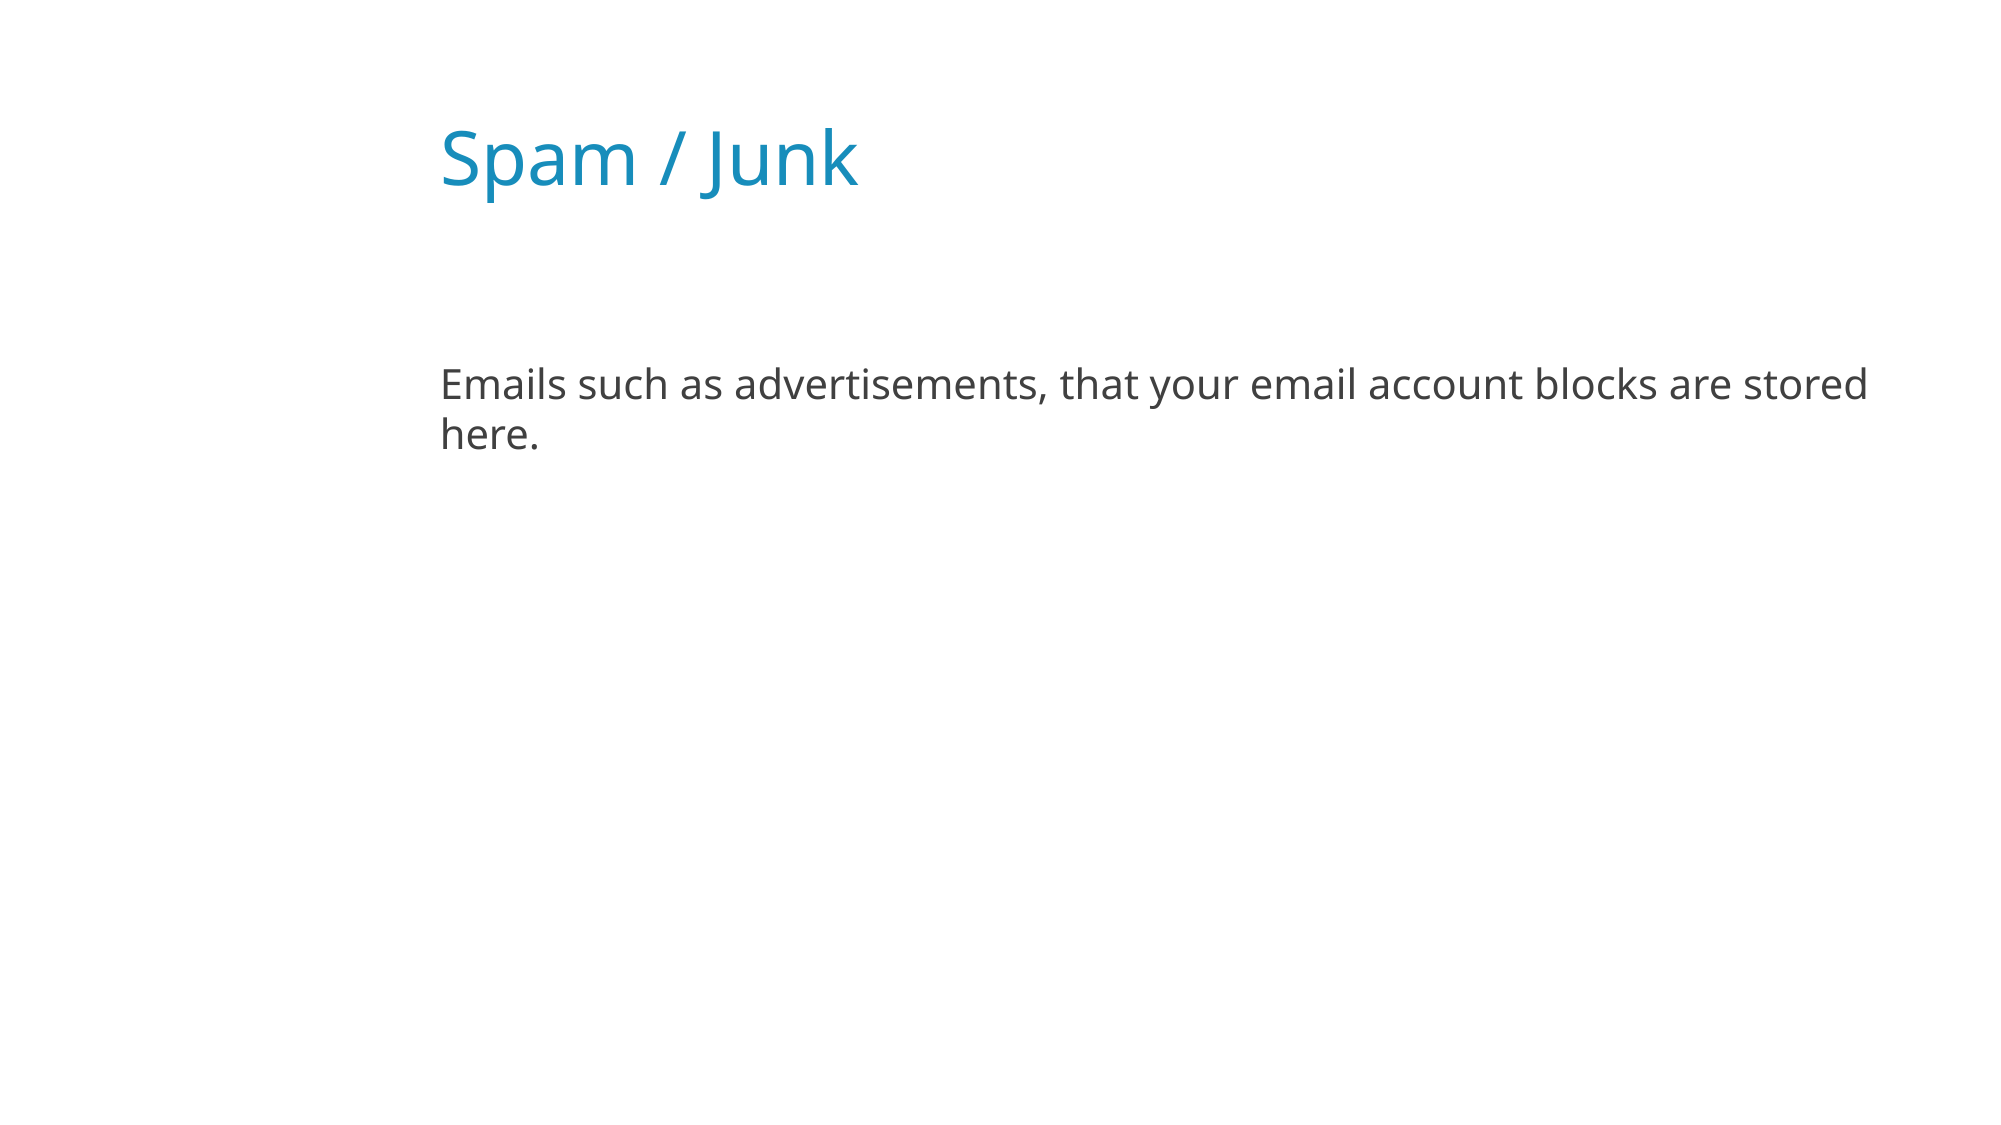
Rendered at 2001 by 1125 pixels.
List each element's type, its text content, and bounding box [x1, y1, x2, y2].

list Emails such as advertisements, that your email account blocks are stored here. [424, 350, 1888, 1074]
title Spam / Junk [425, 102, 1888, 313]
